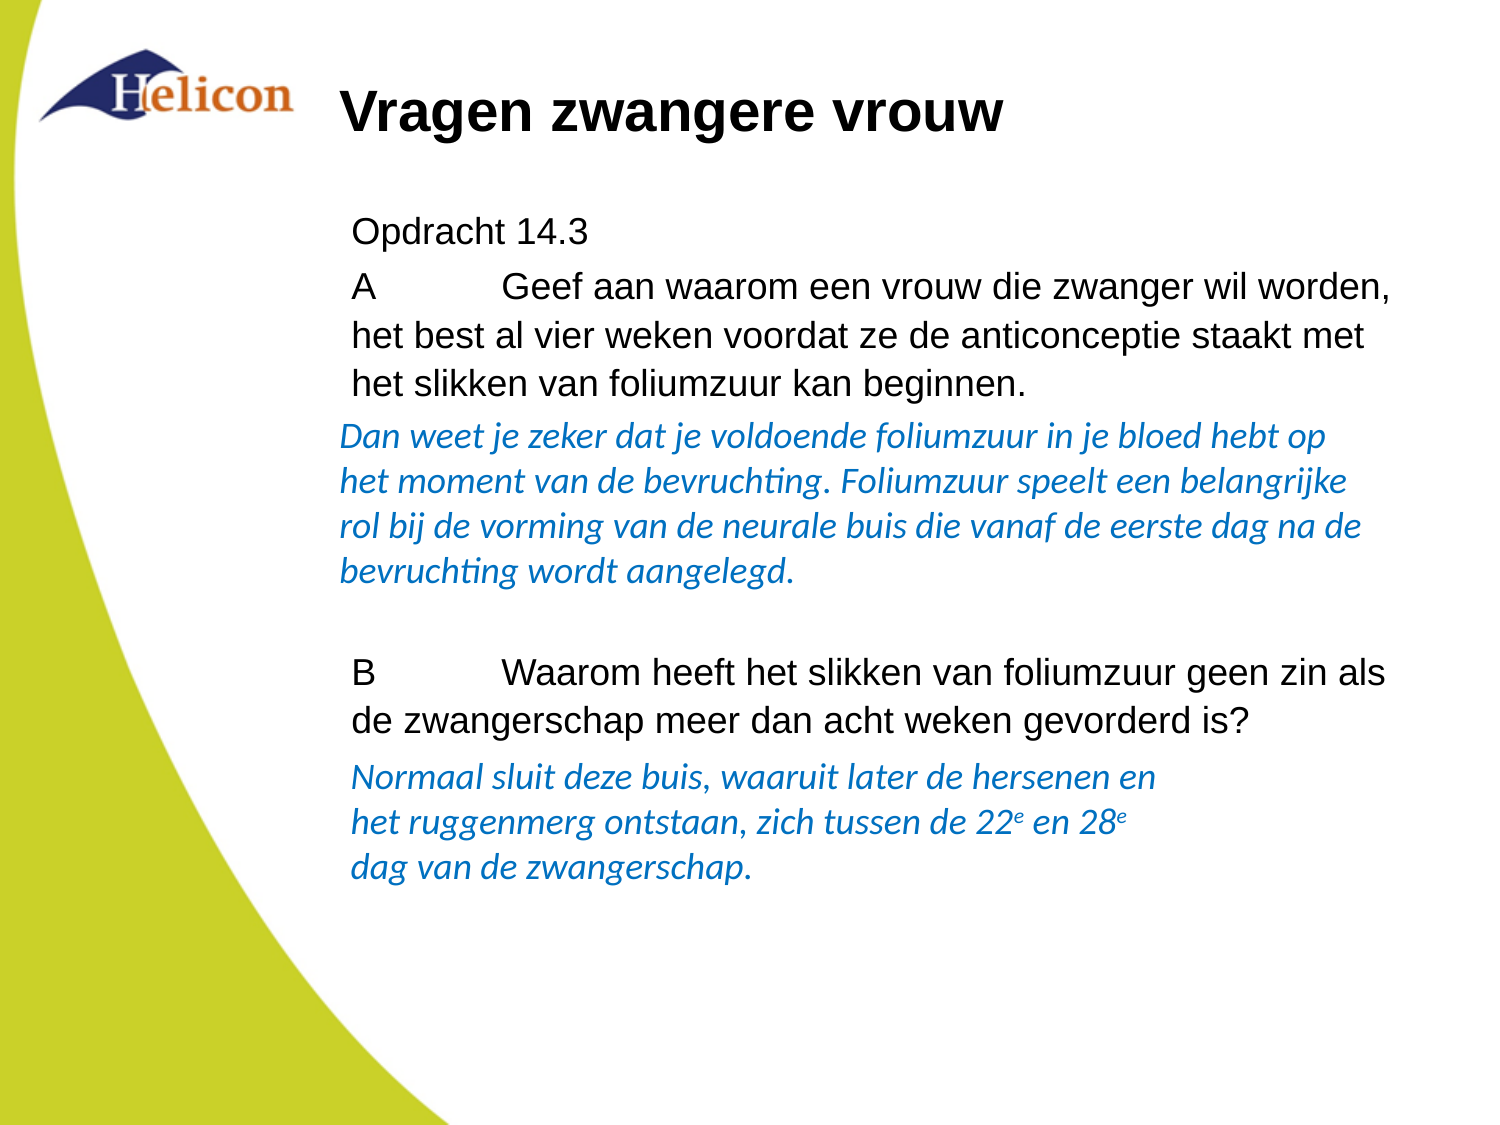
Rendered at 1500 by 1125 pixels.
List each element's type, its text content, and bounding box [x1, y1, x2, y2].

picture [0, 0, 1500, 1125]
list Opdracht 14.3 A Geef aan waarom een vrouw die zwanger wil worden, het best al vier weken voordat ze de anticonceptie staakt met het slikken van foliumzuur kan beginnen. B Waarom heeft het slikken van foliumzuur geen zin als de zwangerschap meer dan acht weken gevorderd is? [336, 196, 1425, 1005]
text_box Normaal sluit deze buis, waaruit later de hersenen en het ruggenmerg ontstaan, zich tussen de 22e en 28e dag van de zwangerschap. [335, 744, 1199, 940]
title Vragen zwangere vrouw [324, 54, 1415, 161]
text_box Dan weet je zeker dat je voldoende foliumzuur in je bloed hebt op het moment van de bevruchting. Foliumzuur speelt een belangrijke rol bij de vorming van de neurale buis die vanaf de eerste dag na de bevruchting wordt aangelegd. [324, 403, 1388, 599]
